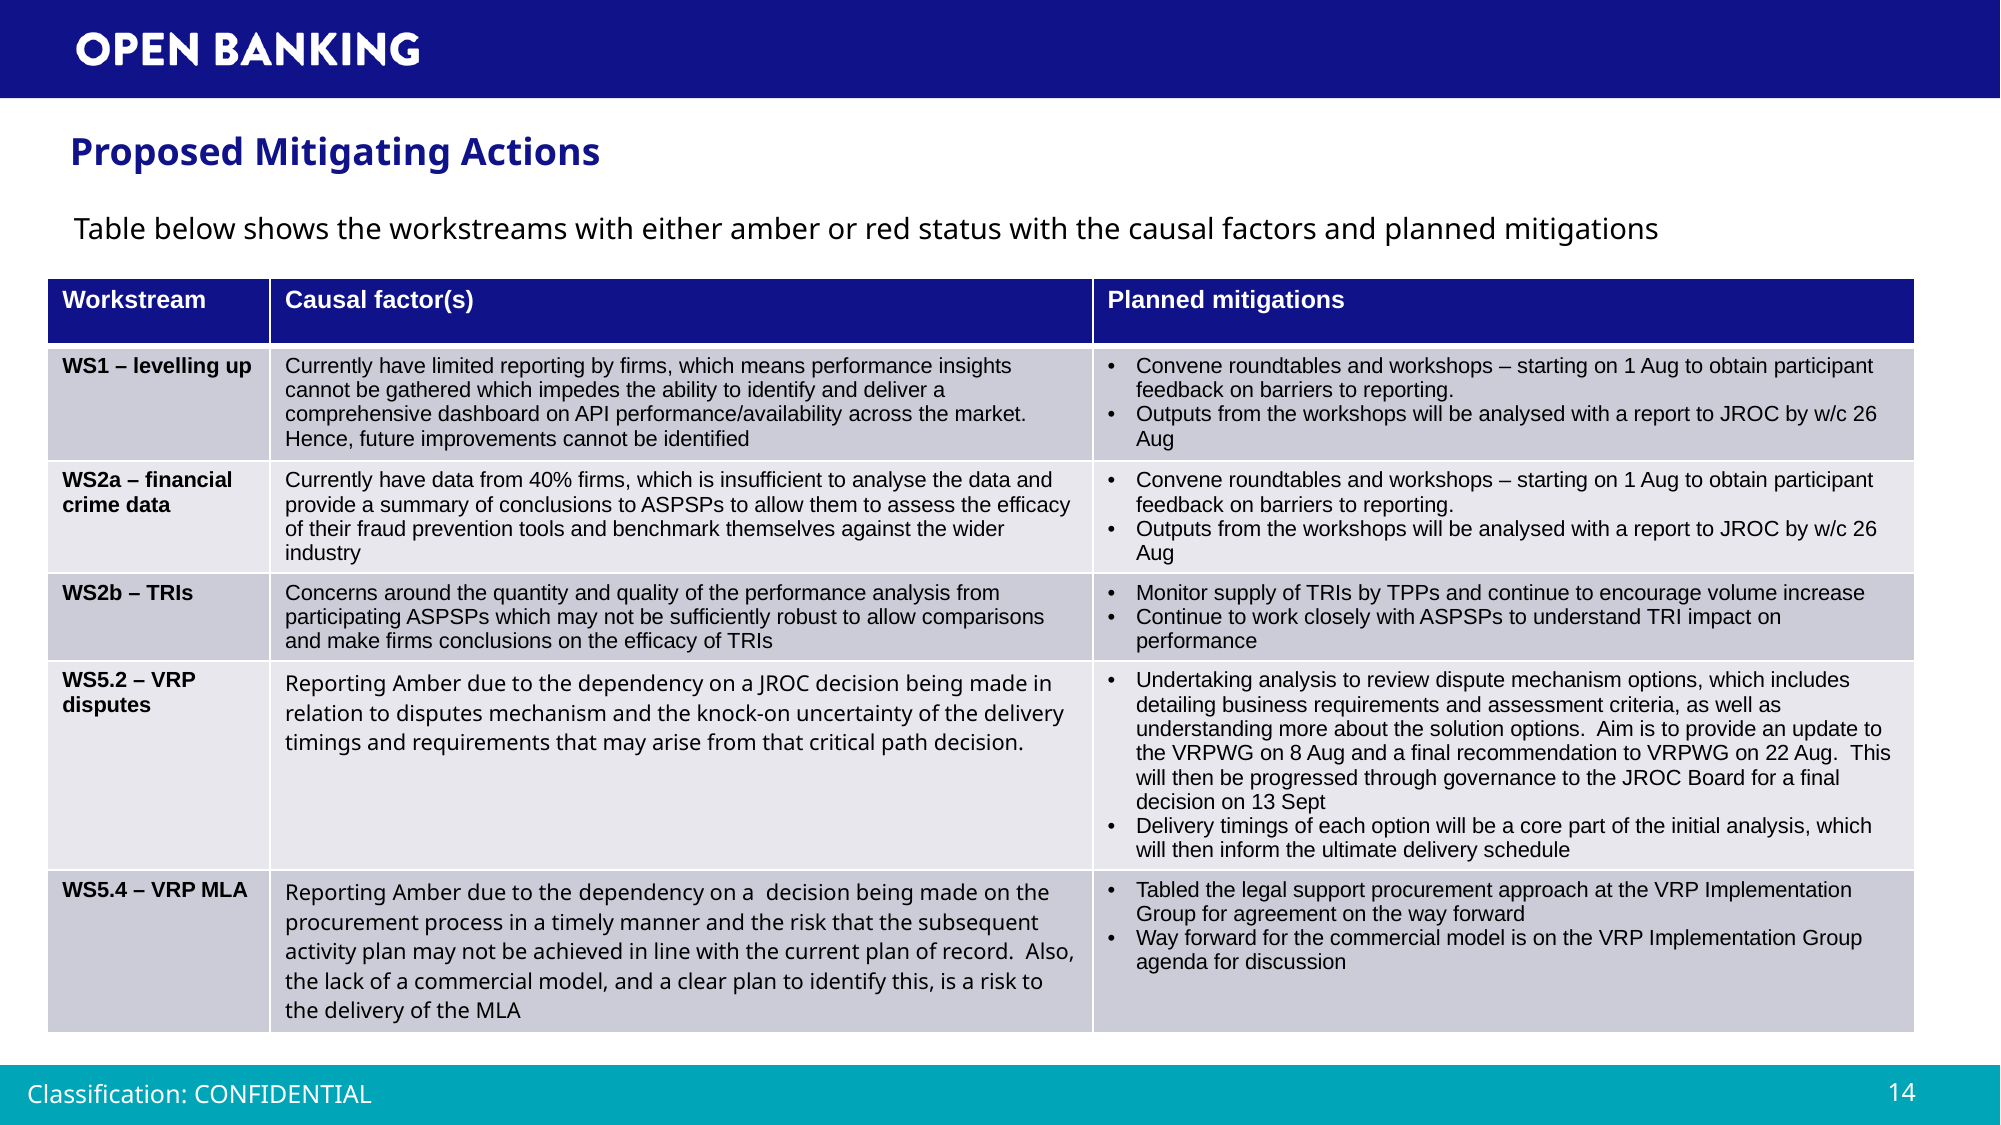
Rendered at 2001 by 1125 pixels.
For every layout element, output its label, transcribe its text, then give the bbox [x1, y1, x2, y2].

table_header Causal factor(s) [271, 279, 1092, 343]
table_cell WS5.4 – VRP MLA [48, 871, 269, 1032]
table_header Workstream [48, 279, 269, 343]
table_cell Currently have data from 40% firms, which is insufficient to analyse the data and provide a summary of conclusions to ASPSPs to allow them to assess the efficacy of their fraud prevention tools and benchmark themselves against the wider industry [271, 462, 1092, 572]
table_cell Concerns around the quantity and quality of the performance analysis from participating ASPSPs which may not be sufficiently robust to allow comparisons and make firms conclusions on the efficacy of TRIs [271, 574, 1092, 660]
table_header Planned mitigations [1094, 279, 1914, 343]
table_cell Reporting Amber due to the dependency on a JROC decision being made in relation to disputes mechanism and the knock-on uncertainty of the delivery timings and requirements that may arise from that critical path decision. [271, 662, 1092, 869]
list Table below shows the workstreams with either amber or red status with the causal factors and planned mitigations [59, 206, 1936, 289]
table_cell Convene roundtables and workshops – starting on 1 Aug to obtain participant feedback on barriers to reporting. Outputs from the workshops will be analysed with a report to JROC by w/c 26 Aug [1094, 462, 1914, 572]
table_cell WS5.2 – VRP disputes [48, 662, 269, 869]
table_cell Undertaking analysis to review dispute mechanism options, which includes detailing business requirements and assessment criteria, as well as understanding more about the solution options. Aim is to provide an update to the VRPWG on 8 Aug and a final recommendation to VRPWG on 22 Aug. This will then be progressed through governance to the JROC Board for a final decision on 13 Sept Delivery timings of each option will be a core part of the initial analysis, which will then inform the ultimate delivery schedule [1094, 662, 1914, 869]
slide_number 14 [1412, 1064, 1932, 1124]
table_cell WS1 – levelling up [48, 349, 269, 460]
table_cell Currently have limited reporting by firms, which means performance insights cannot be gathered which impedes the ability to identify and deliver a comprehensive dashboard on API performance/availability across the market. Hence, future improvements cannot be identified [271, 349, 1092, 460]
table_cell WS2a – financial crime data [48, 462, 269, 572]
table_cell Tabled the legal support procurement approach at the VRP Implementation Group for agreement on the way forward Way forward for the commercial model is on the VRP Implementation Group agenda for discussion [1094, 871, 1914, 1032]
picture [43, 0, 452, 99]
footer Classification: CONFIDENTIAL [1, 1064, 399, 1124]
table_cell Monitor supply of TRIs by TPPs and continue to encourage volume increase Continue to work closely with ASPSPs to understand TRI impact on performance [1094, 574, 1914, 660]
table_cell Reporting Amber due to the dependency on a decision being made on the procurement process in a timely manner and the risk that the subsequent activity plan may not be achieved in line with the current plan of record. Also, the lack of a commercial model, and a clear plan to identify this, is a risk to the delivery of the MLA [271, 871, 1092, 1032]
table_cell Convene roundtables and workshops – starting on 1 Aug to obtain participant feedback on barriers to reporting. Outputs from the workshops will be analysed with a report to JROC by w/c 26 Aug [1094, 349, 1914, 460]
table_cell WS2b – TRIs [48, 574, 269, 660]
title Proposed Mitigating Actions [54, 125, 1629, 207]
